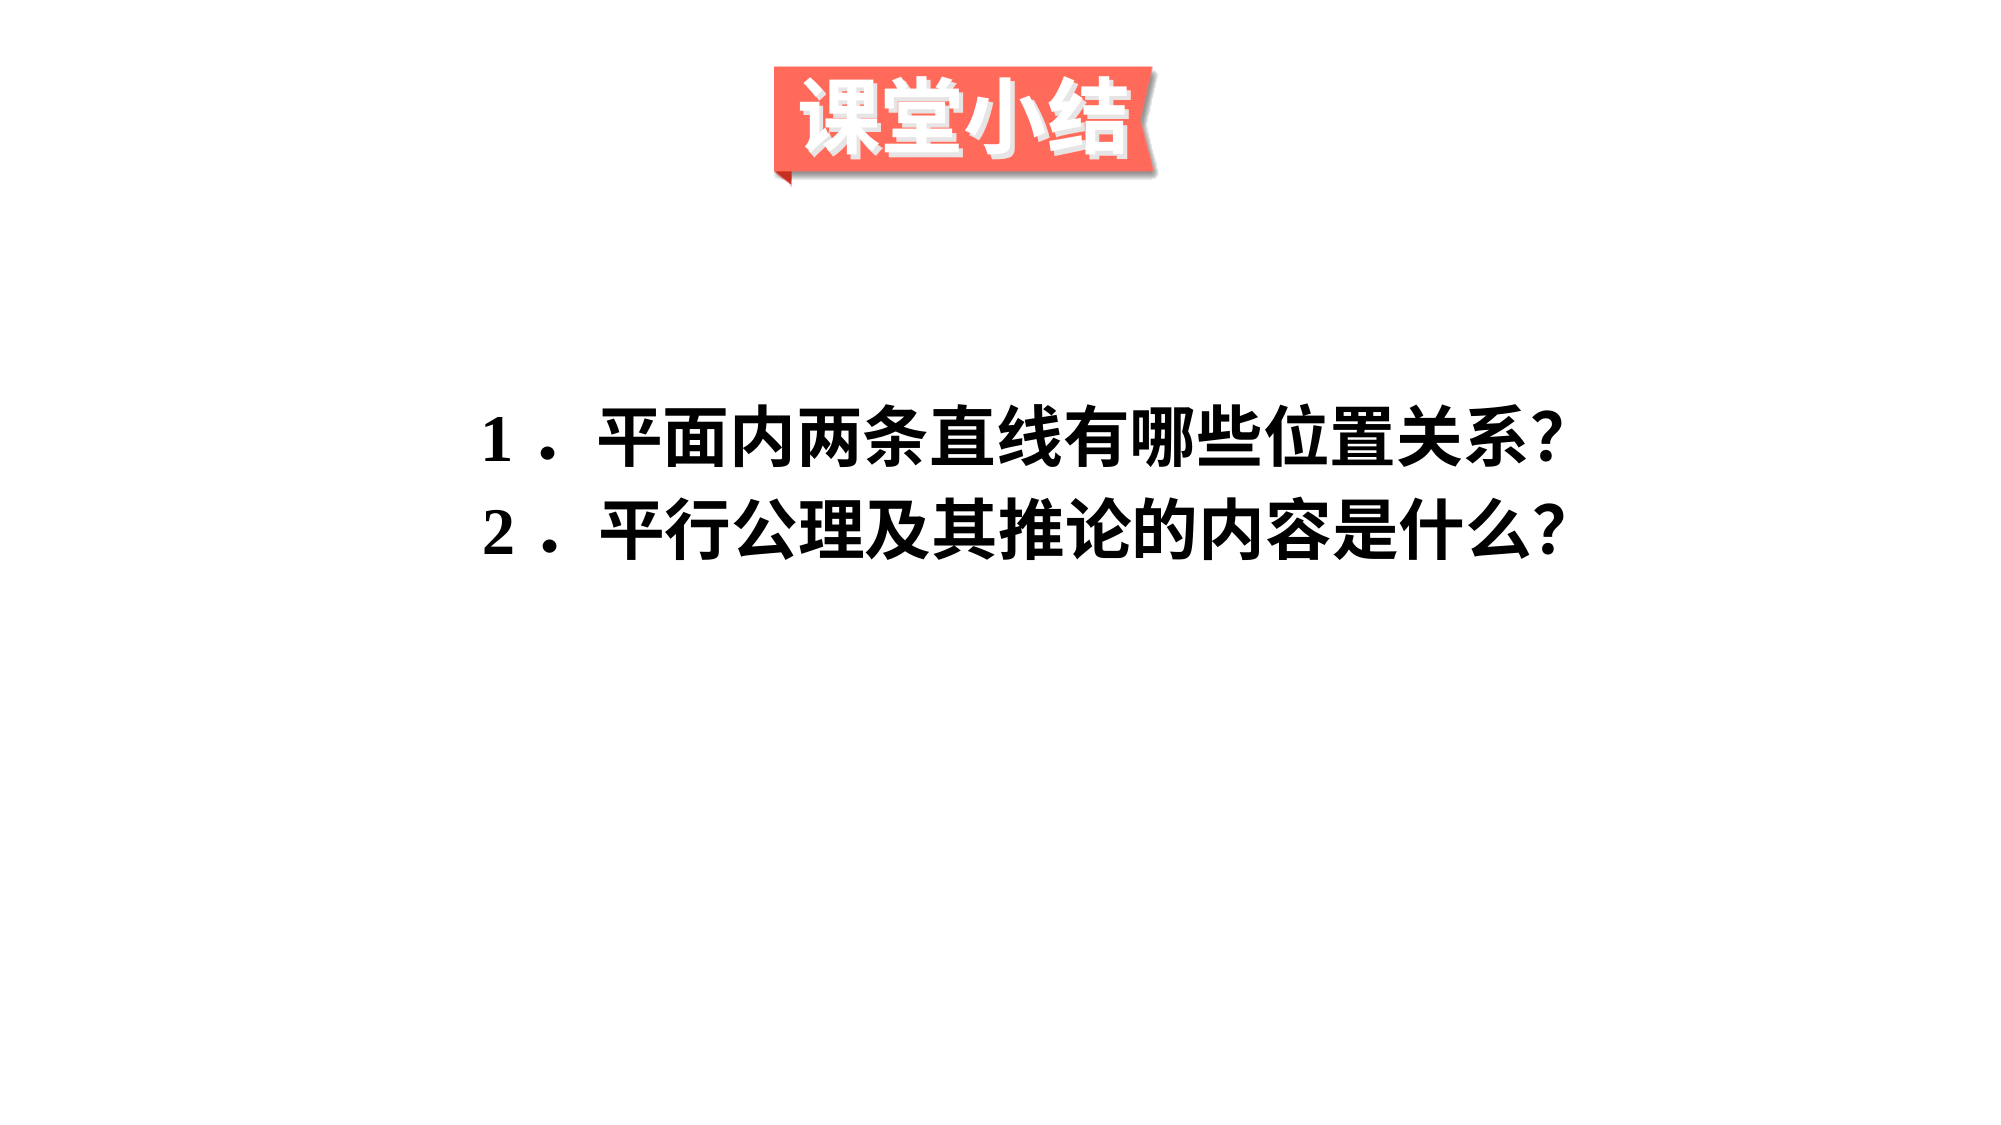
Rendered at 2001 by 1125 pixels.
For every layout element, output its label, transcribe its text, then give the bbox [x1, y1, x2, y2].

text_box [763, 42, 1212, 268]
text_box 1．平面内两条直线有哪些位置关系？ 2．平行公理及其推论的内容是什么？ [449, 387, 1650, 576]
